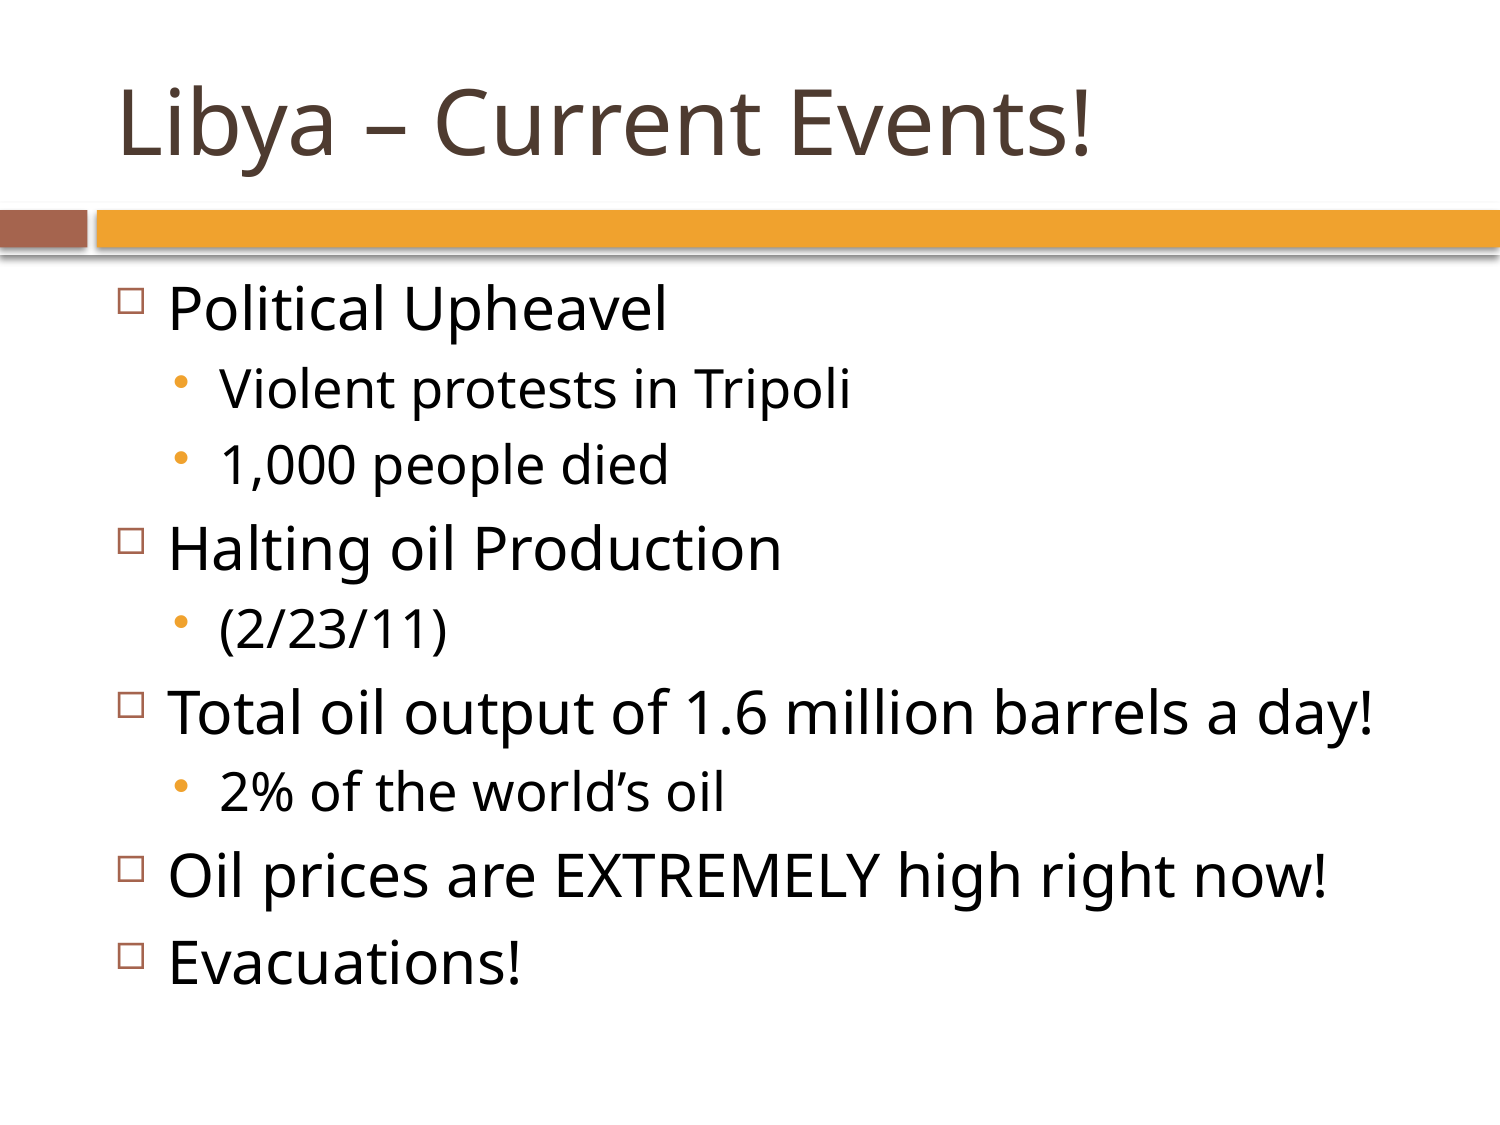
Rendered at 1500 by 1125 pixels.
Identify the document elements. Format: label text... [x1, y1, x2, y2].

list Political Upheavel Violent protests in Tripoli 1,000 people died Halting oil Production (2/23/11) Total oil output of 1.6 million barrels a day! 2% of the world’s oil Oil prices are EXTREMELY high right now! Evacuations! [99, 262, 1438, 1063]
title Libya – Current Events! [100, 37, 1438, 200]
